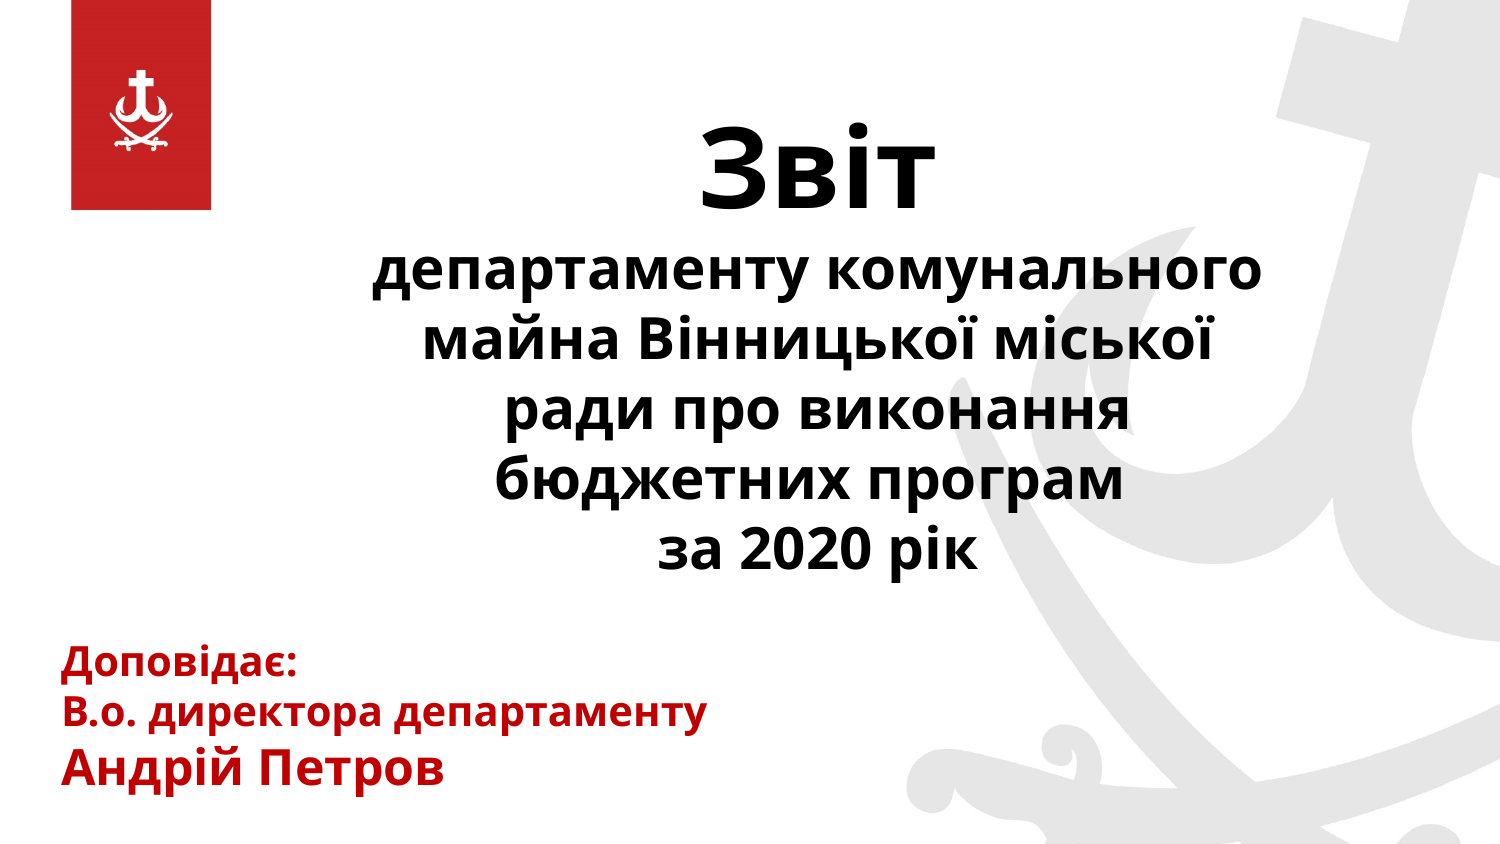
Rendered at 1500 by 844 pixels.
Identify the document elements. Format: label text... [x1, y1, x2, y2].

text_box Доповідає: В.о. директора департаменту Андрій Петров [46, 627, 878, 803]
picture [0, 0, 1500, 844]
text_box Звіт департаменту комунального майна Вінницької міської ради про виконання бюджетних програм за 2020 рік [331, 89, 1305, 724]
